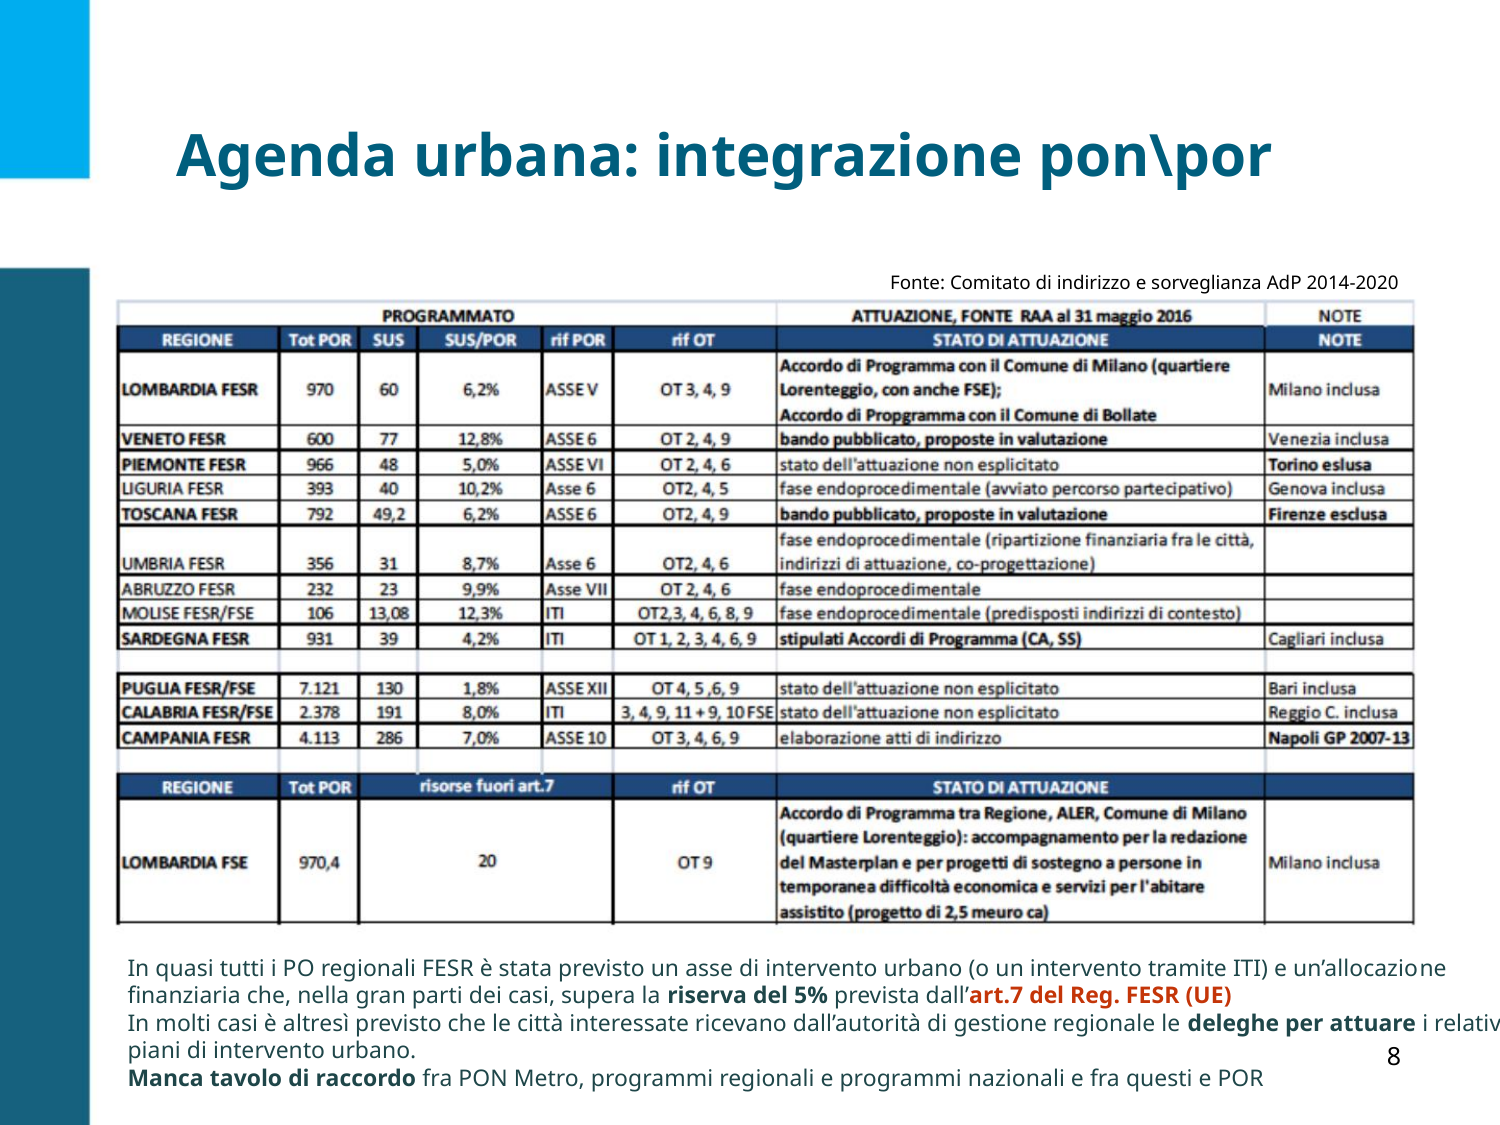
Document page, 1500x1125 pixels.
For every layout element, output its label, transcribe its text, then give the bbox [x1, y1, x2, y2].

text_box piani di intervento urbano. Manca tavolo di raccordo fra PON Metro, programmi regionali e programmi nazionali e fra questi e POR [127, 1037, 1359, 1091]
text_box [0, 0, 1500, 1125]
text_box 8 [1386, 1042, 1439, 1071]
text_box Agenda urbana: integrazione pon\por [176, 122, 1370, 188]
text_box In quasi tutti i PO regionali FESR è stata previsto un asse di intervento urbano (o un intervento tramite ITI) e un’allocazione finanziaria che, nella gran parti dei casi, supera la riserva del 5% prevista dall’art.7 del Reg. FESR (UE) In molti casi è altresì previsto che le città interessate ricevano dall’autorità di gestione regionale le deleghe per attuare i relativi [127, 954, 1500, 1036]
text_box Fonte: Comitato di indirizzo e sorveglianza AdP 2014-2020 [890, 272, 1453, 294]
